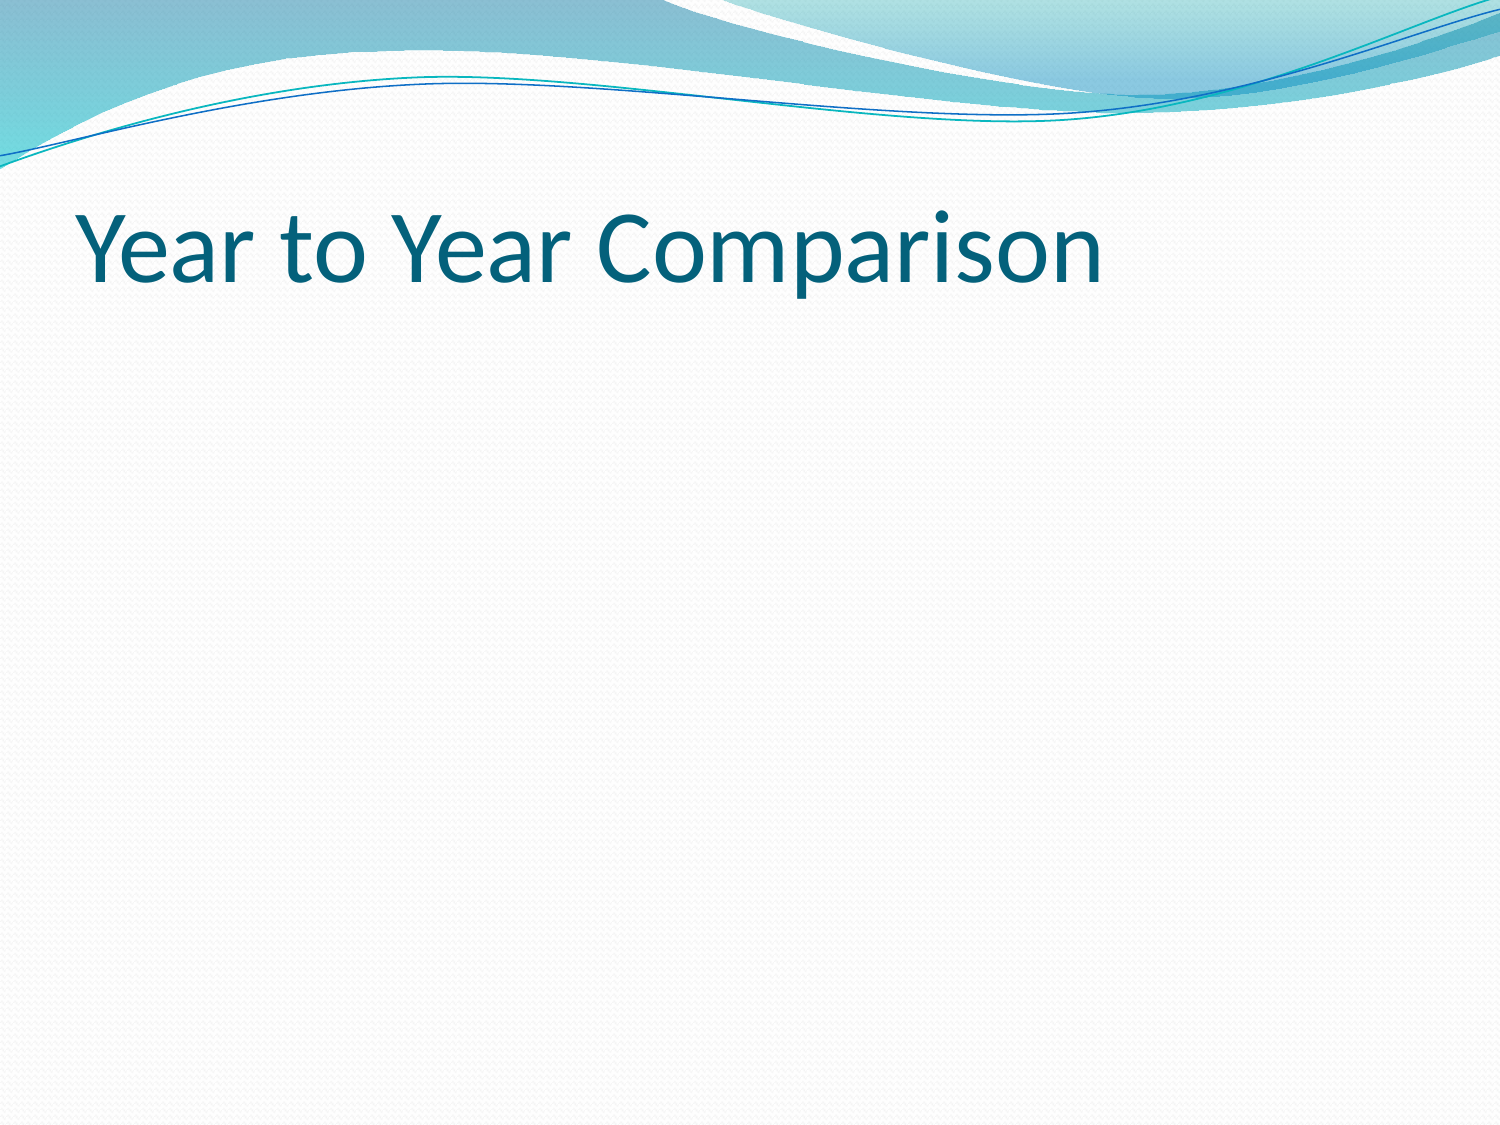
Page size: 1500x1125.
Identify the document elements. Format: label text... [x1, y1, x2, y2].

title Year to Year Comparison [75, 115, 1425, 303]
